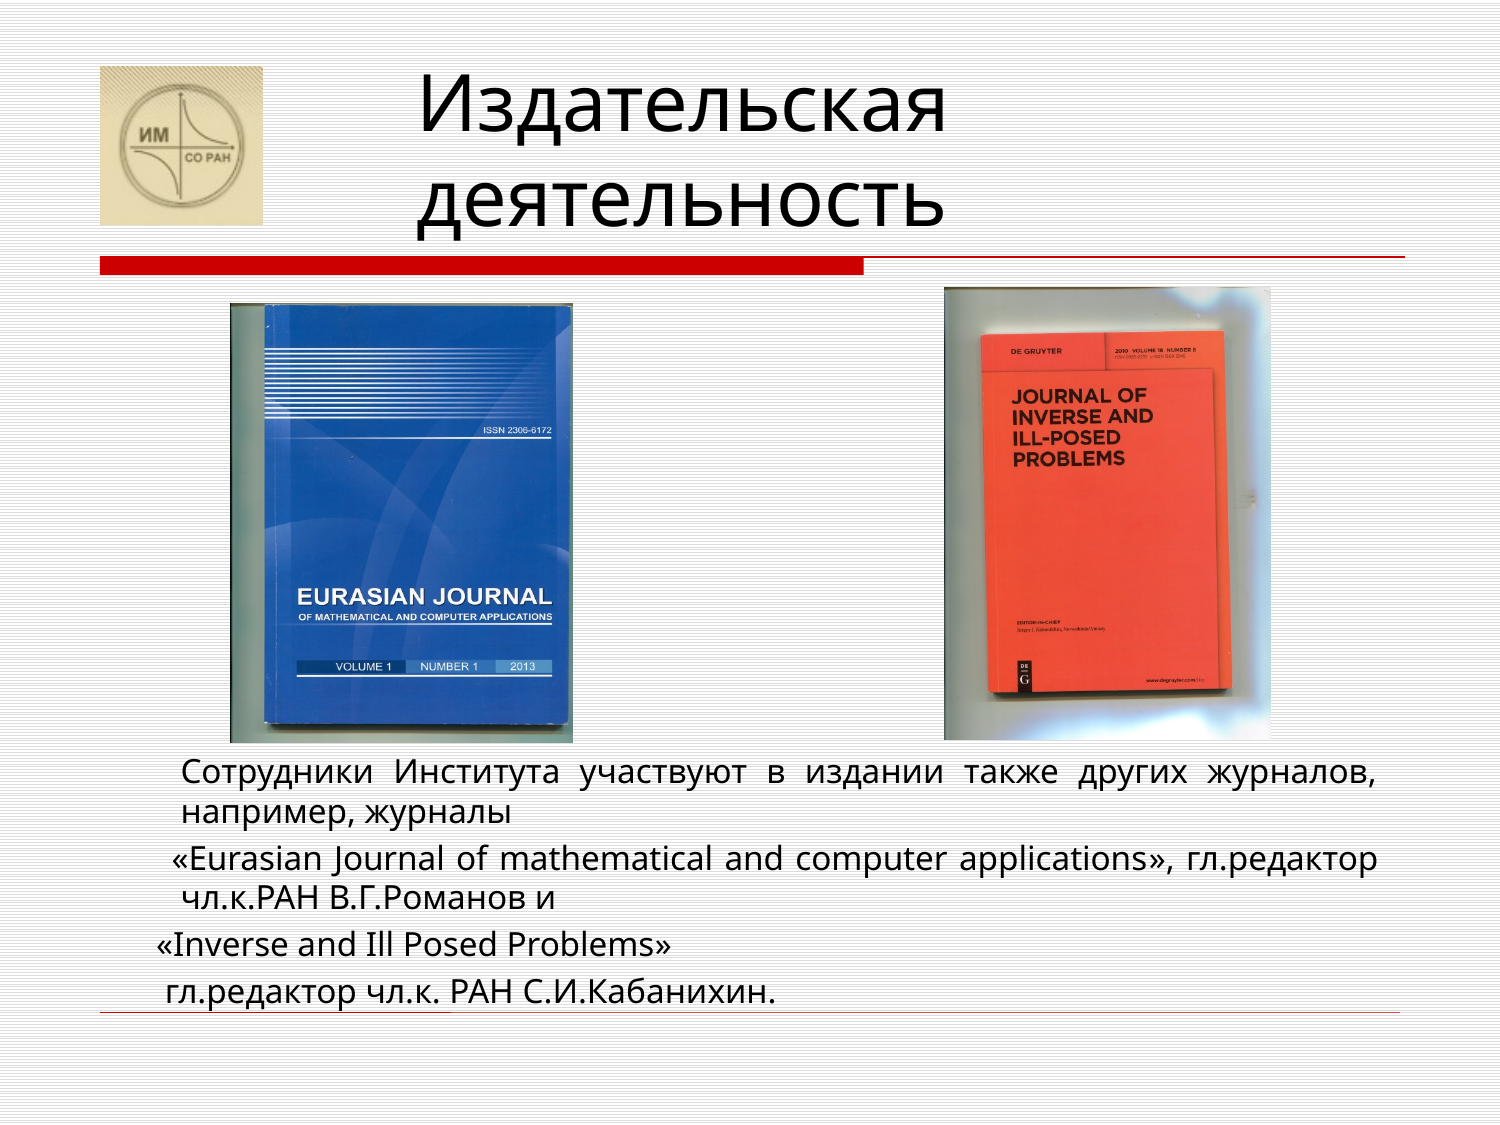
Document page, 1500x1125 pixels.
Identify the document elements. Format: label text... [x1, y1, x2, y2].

picture [229, 302, 574, 743]
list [944, 287, 1271, 740]
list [99, 66, 263, 225]
title Издательская деятельность [401, 49, 1408, 250]
list Сотрудники Института участвуют в издании также других журналов, например, журналы «Eurasian Journal of mathematical and computer applications», гл.редактор чл.к.РАН В.Г.Романов и «Inverse and Ill Posed Problems» гл.редактор чл.к. РАН С.И.Кабанихин. [88, 742, 1394, 1048]
